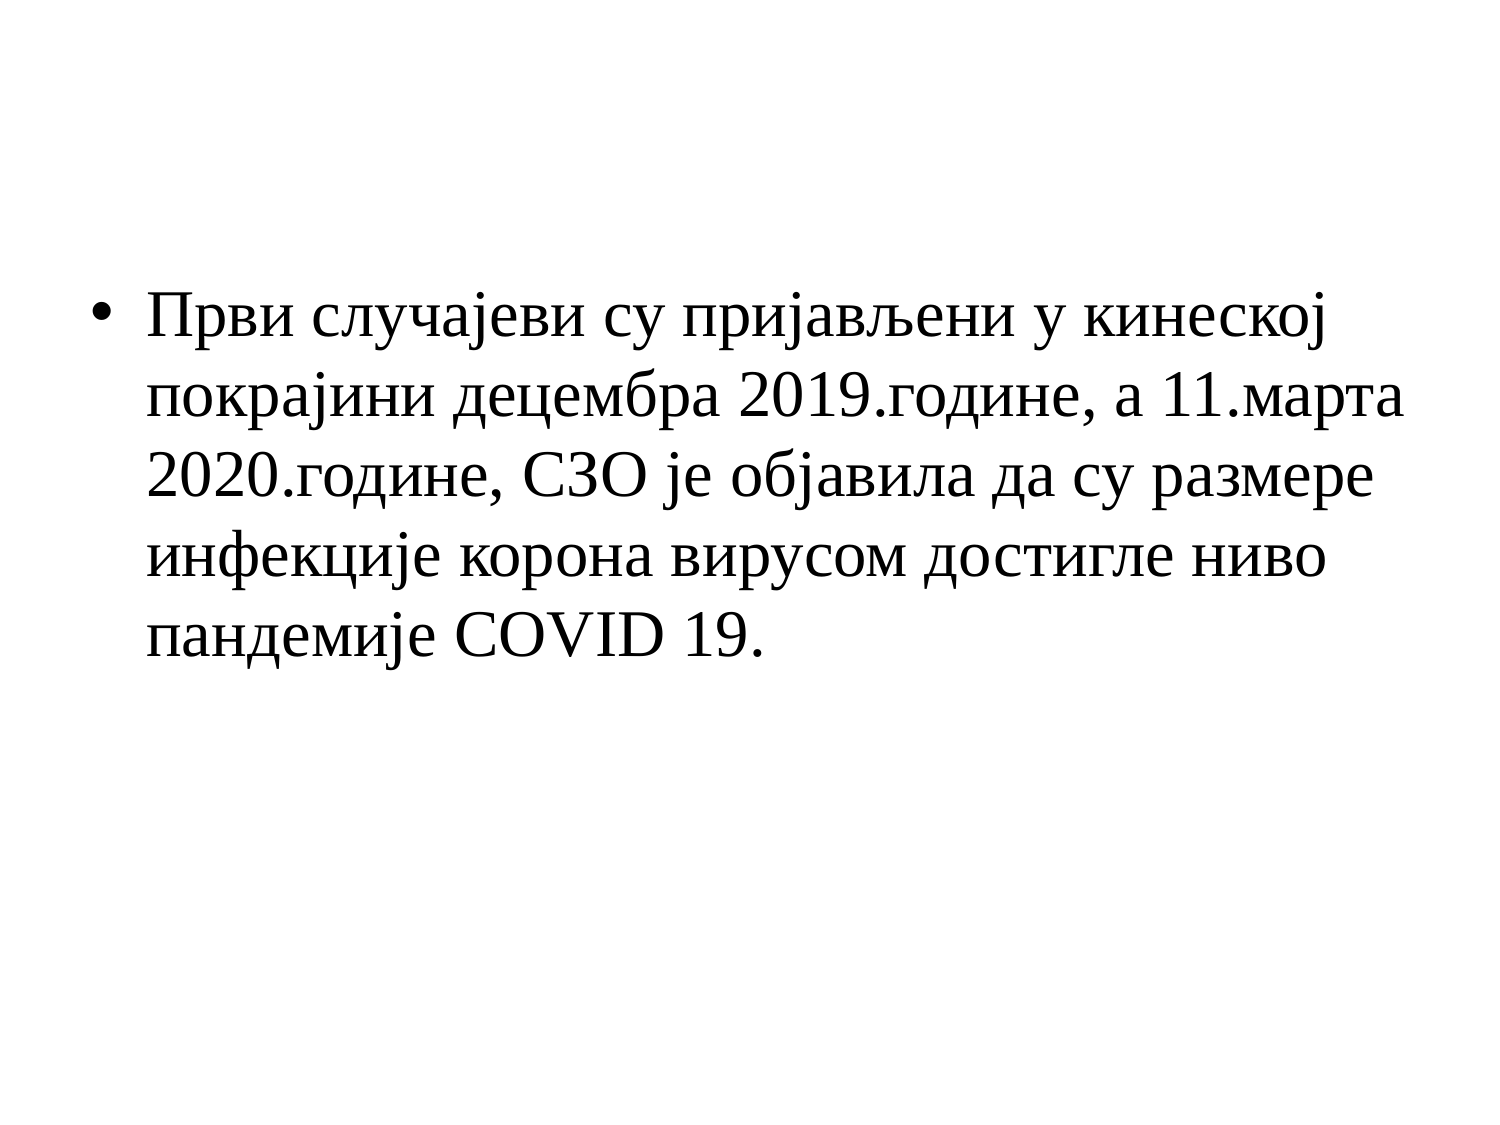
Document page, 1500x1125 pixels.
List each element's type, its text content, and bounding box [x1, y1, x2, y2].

list Први случајеви су пријављени у кинеској покрајини децембра 2019.године, а 11.марта 2020.године, СЗО је објавила да су размере инфекције корона вирусом достигле ниво пандемије COVID 19. [75, 262, 1425, 1005]
